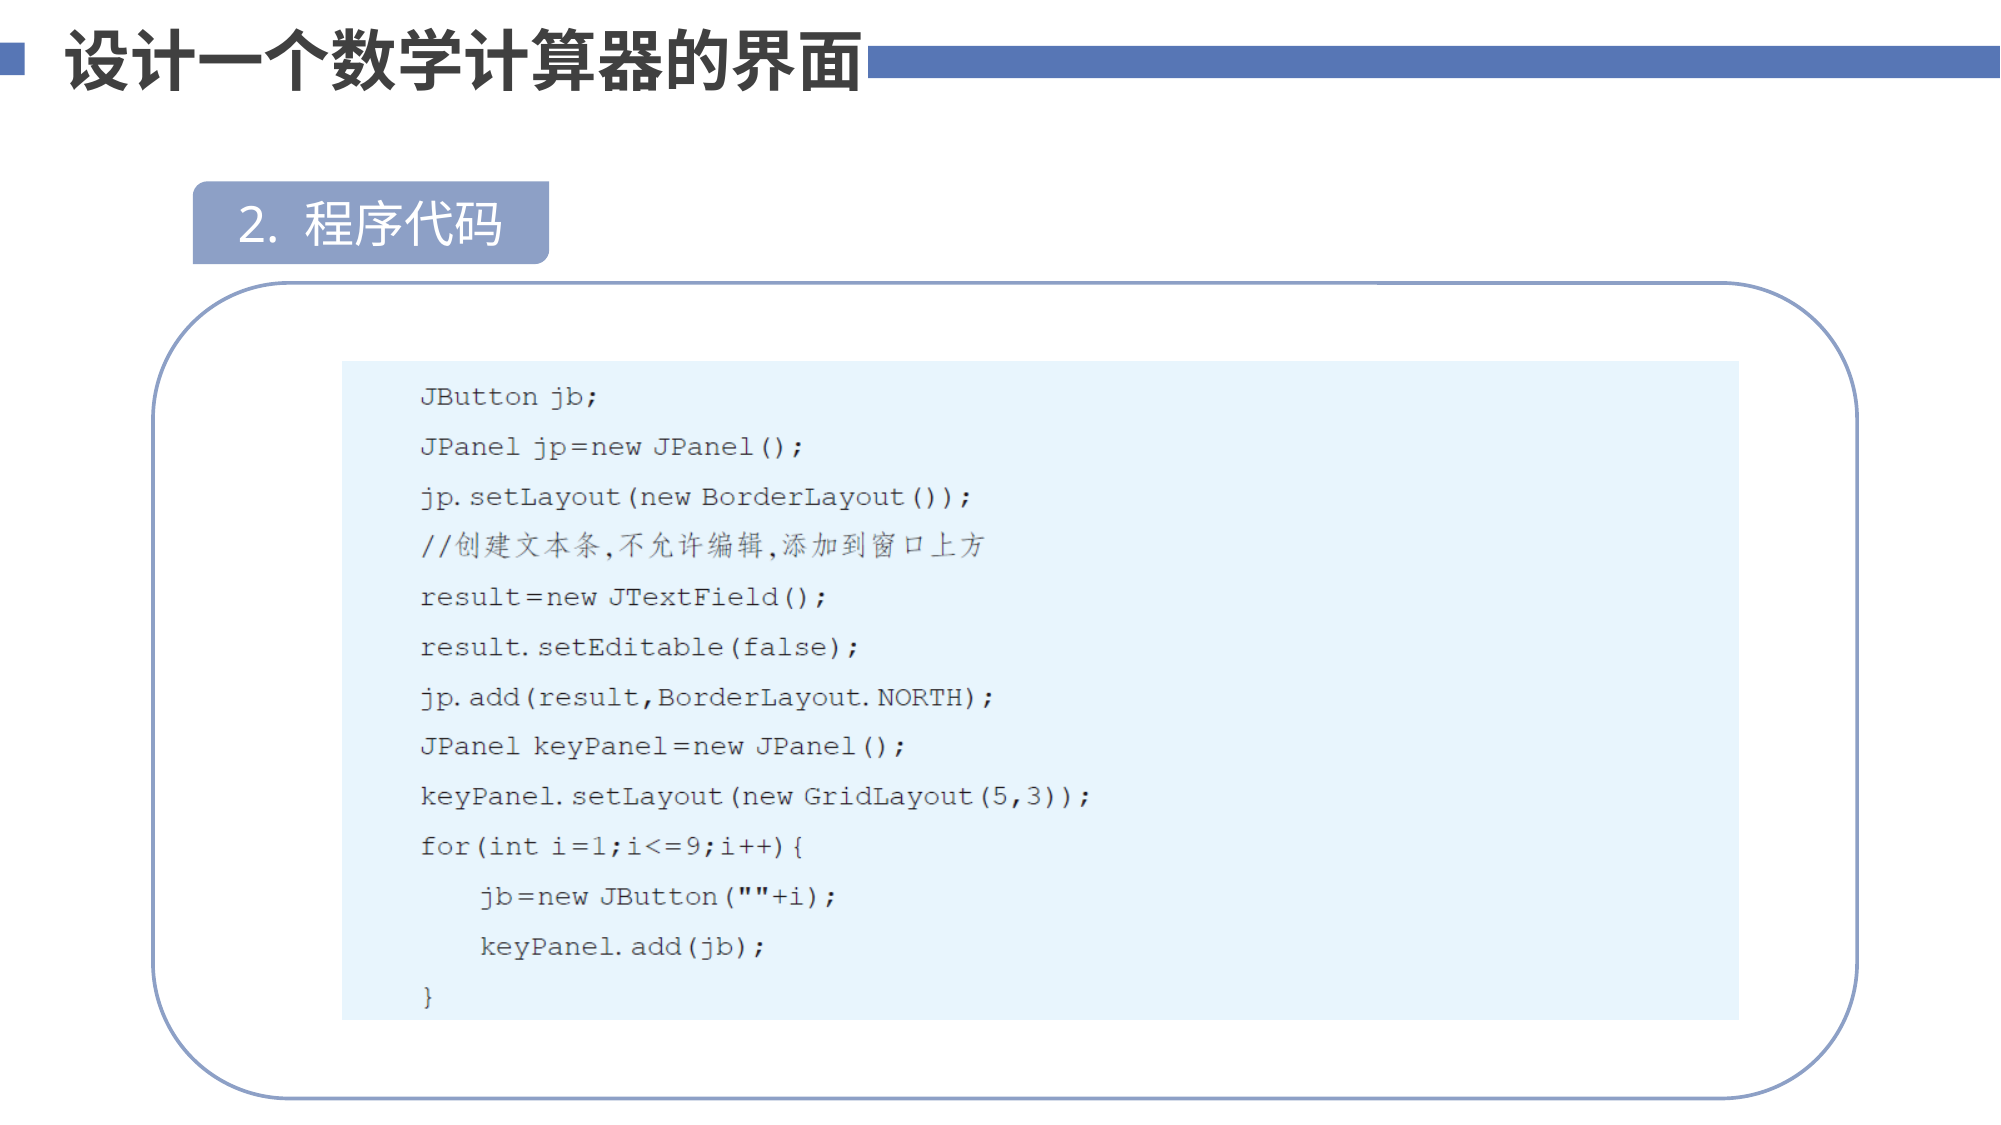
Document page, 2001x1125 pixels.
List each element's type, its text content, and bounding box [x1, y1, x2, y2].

text_box [0, 41, 26, 76]
text_box 设计一个数学计算器的界面 [63, 18, 865, 99]
text_box 2. 程序代码 [192, 181, 550, 265]
text_box [867, 45, 2000, 79]
picture [342, 361, 1739, 1020]
text_box [151, 281, 1859, 1100]
